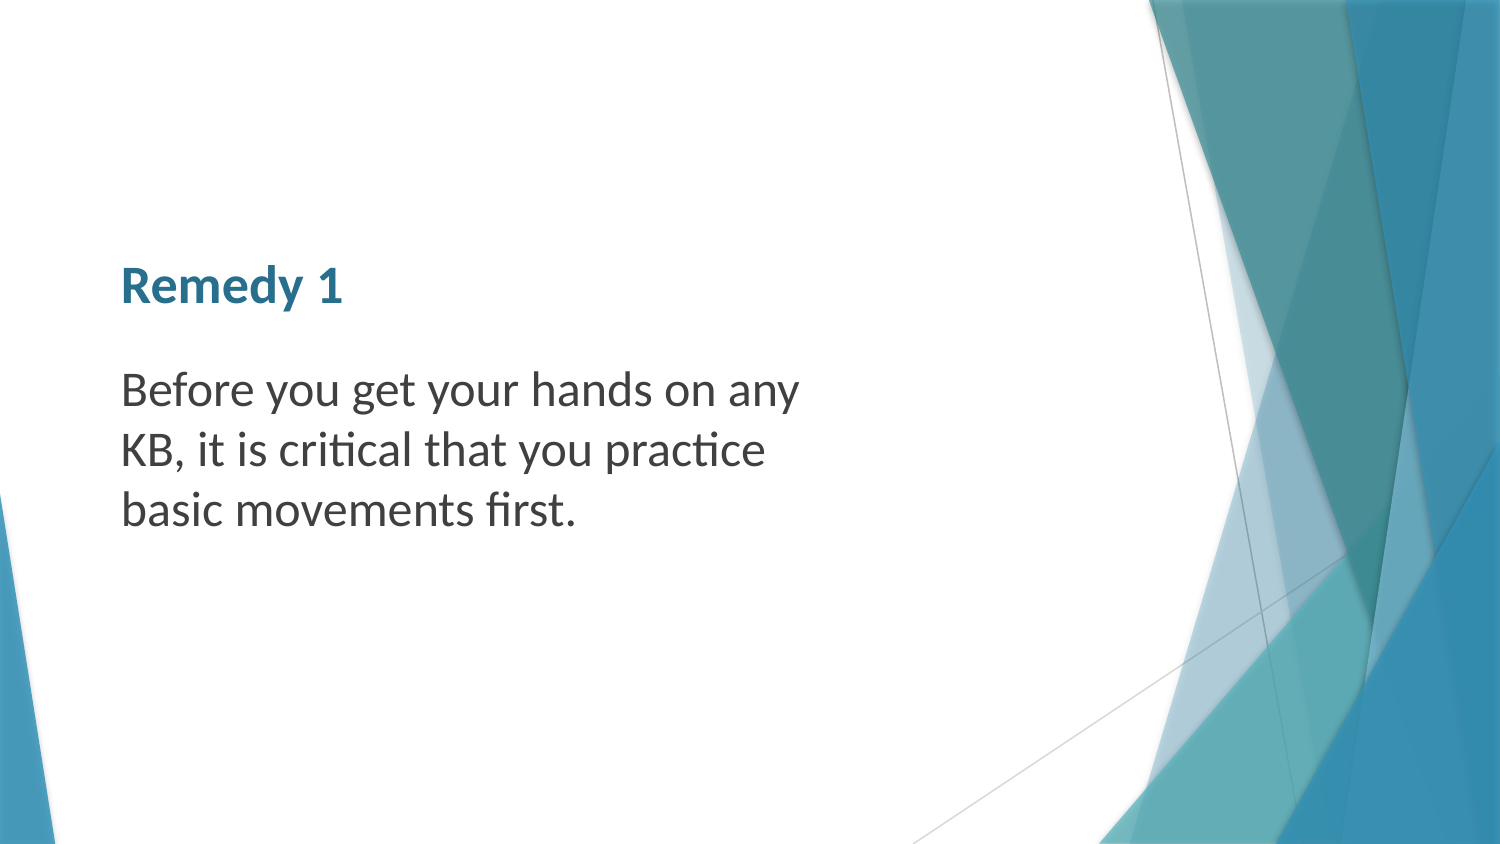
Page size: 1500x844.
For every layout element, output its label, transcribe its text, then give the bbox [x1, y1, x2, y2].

title Remedy 1 [105, 242, 1164, 341]
list Before you get your hands on any KB, it is critical that you practice basic movements first. [105, 348, 869, 659]
